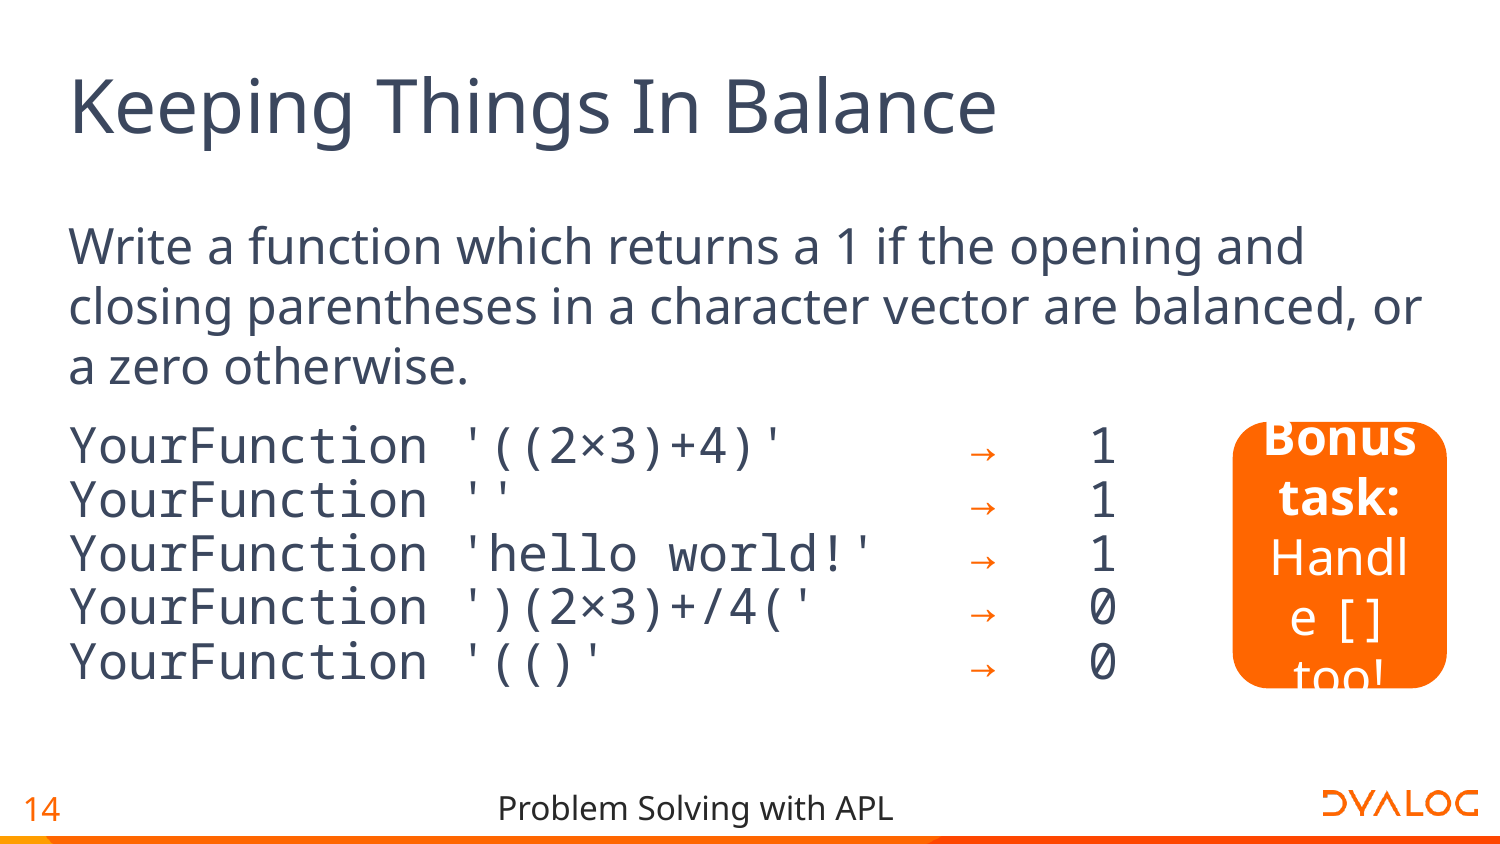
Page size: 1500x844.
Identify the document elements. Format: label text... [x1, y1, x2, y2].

text_box Bonus task: Handle [] too! [1230, 419, 1449, 691]
picture [0, 836, 1500, 844]
picture [1323, 790, 1478, 816]
title Keeping Things In Balance [53, 43, 1129, 157]
list Write a function which returns a 1 if the opening and closing parentheses in a character vector are balanced, or a zero otherwise. YourFunction '((2×3)+4)' → 1 YourFunction '' → 1 YourFunction 'hello world!' → 1 YourFunction ')(2×3)+/4(' → 0 YourFunction '(()' → 0 [53, 207, 1453, 740]
